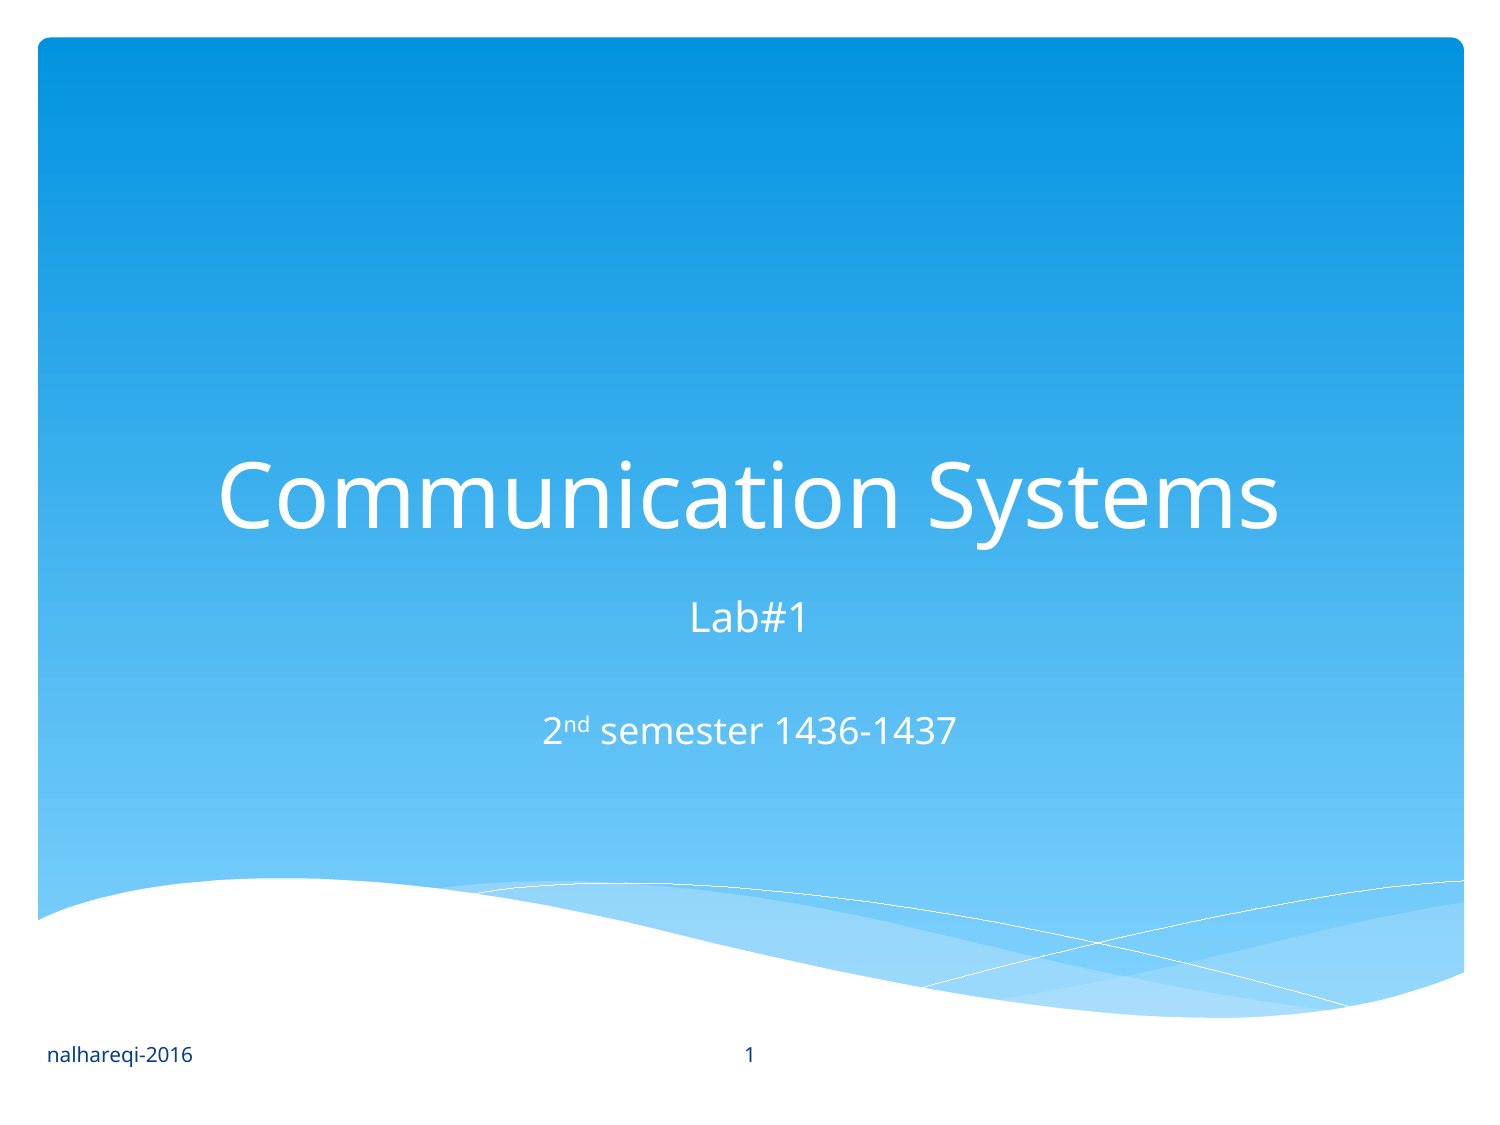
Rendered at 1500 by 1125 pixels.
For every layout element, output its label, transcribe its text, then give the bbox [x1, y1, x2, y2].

title Communication Systems [112, 262, 1388, 555]
slide_number 1 [654, 1025, 846, 1086]
footer nalhareqi-2016 [31, 1025, 653, 1086]
subtitle Lab#1 2nd semester 1436-1437 [225, 583, 1275, 825]
